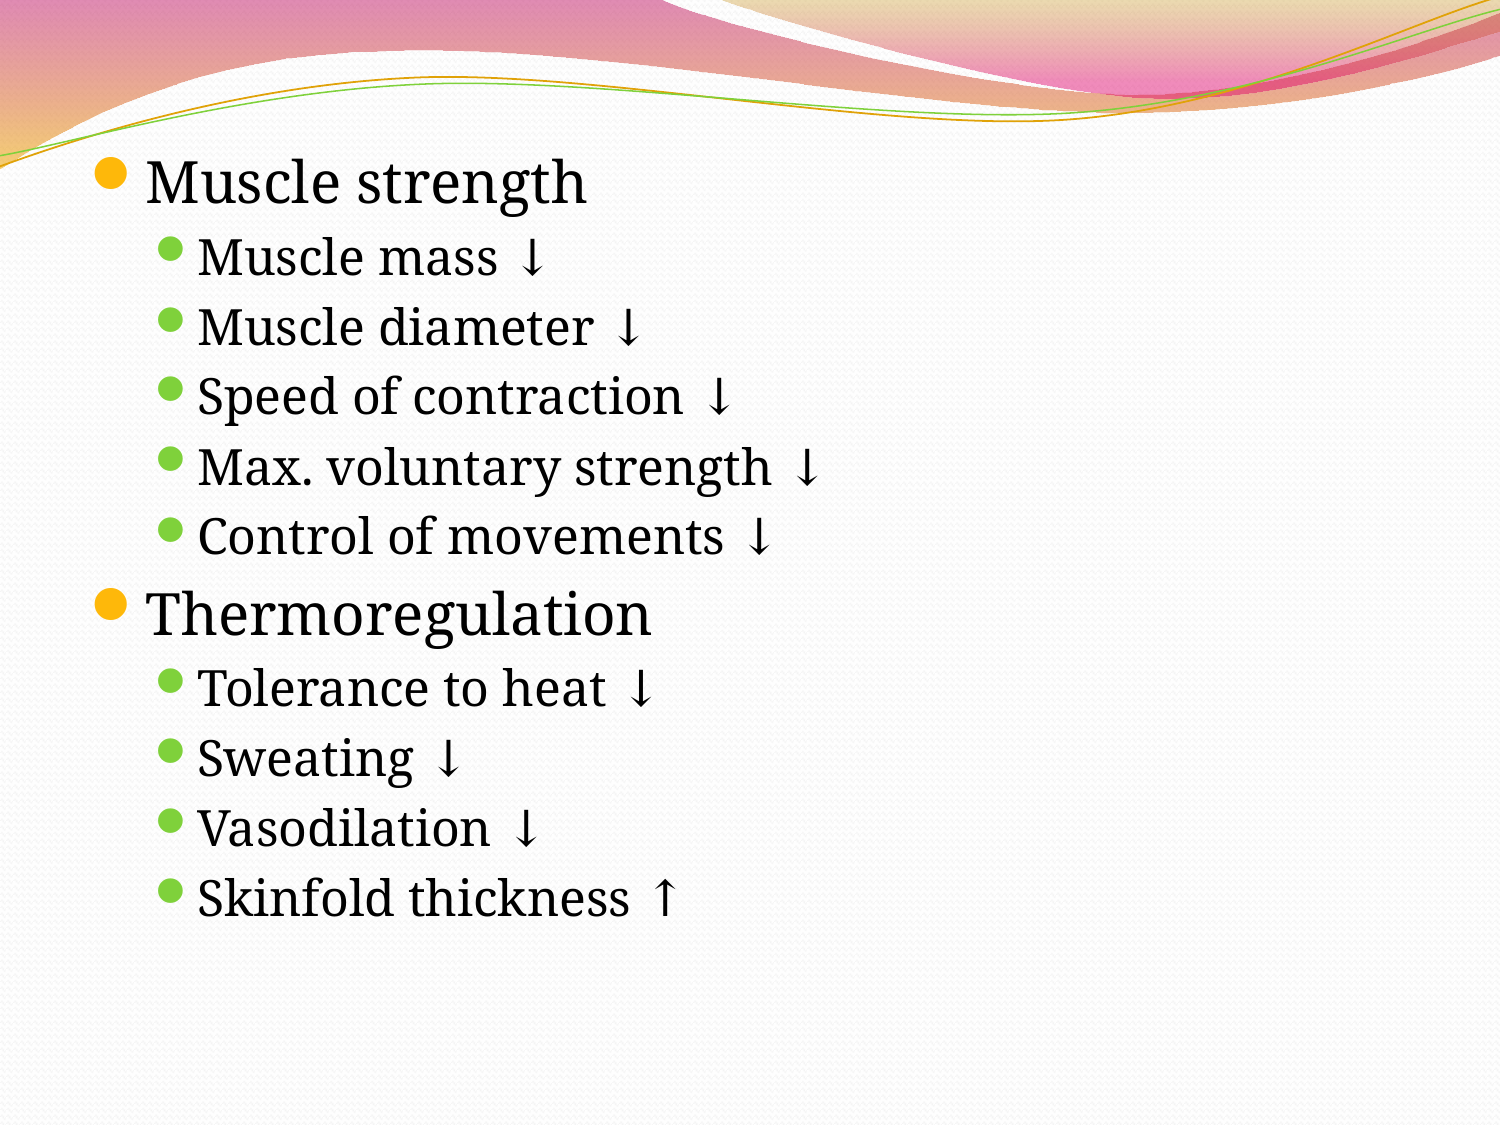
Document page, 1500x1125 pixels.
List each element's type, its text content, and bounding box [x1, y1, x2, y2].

list Muscle strength Muscle mass ↓ Muscle diameter ↓ Speed of contraction ↓ Max. voluntary strength ↓ Control of movements ↓ Thermoregulation Tolerance to heat ↓ Sweating ↓ Vasodilation ↓ Skinfold thickness ↑ [74, 137, 1426, 881]
